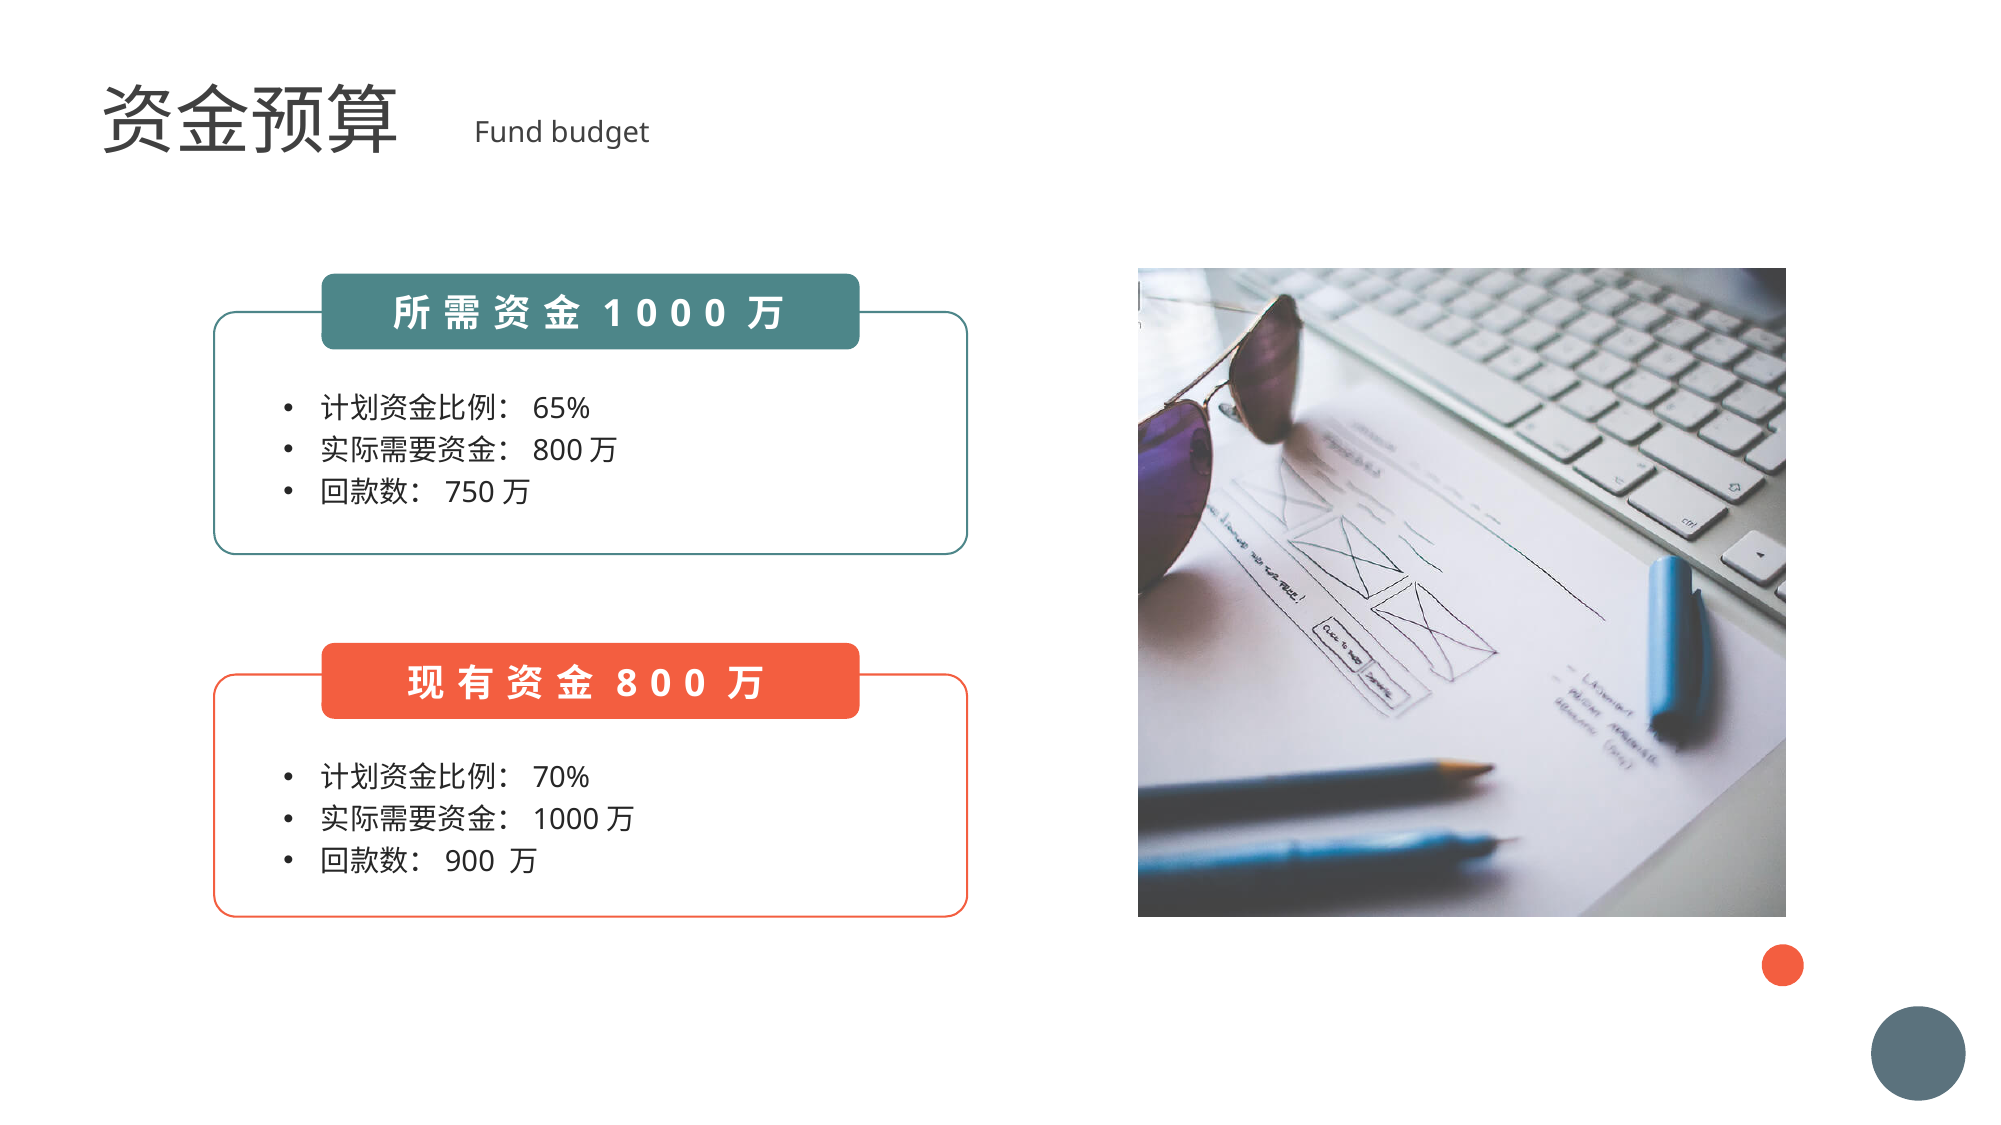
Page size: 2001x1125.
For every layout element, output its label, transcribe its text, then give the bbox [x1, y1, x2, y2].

text_box 计划资金比例：65% 实际需要资金：800万 回款数：750万 [268, 375, 968, 516]
text_box [321, 273, 860, 350]
picture [1138, 268, 1786, 917]
text_box 现有资金800万 [356, 651, 816, 712]
text_box [321, 642, 860, 719]
text_box [214, 674, 968, 917]
text_box [214, 311, 968, 555]
text_box [1870, 1005, 1967, 1102]
text_box Fund budget [459, 105, 855, 156]
text_box 所需资金1000万 [359, 281, 819, 342]
text_box [1760, 943, 1805, 988]
text_box 资金预算 [86, 65, 582, 171]
text_box 计划资金比例：70% 实际需要资金：1000万 回款数：900 万 [268, 744, 950, 885]
